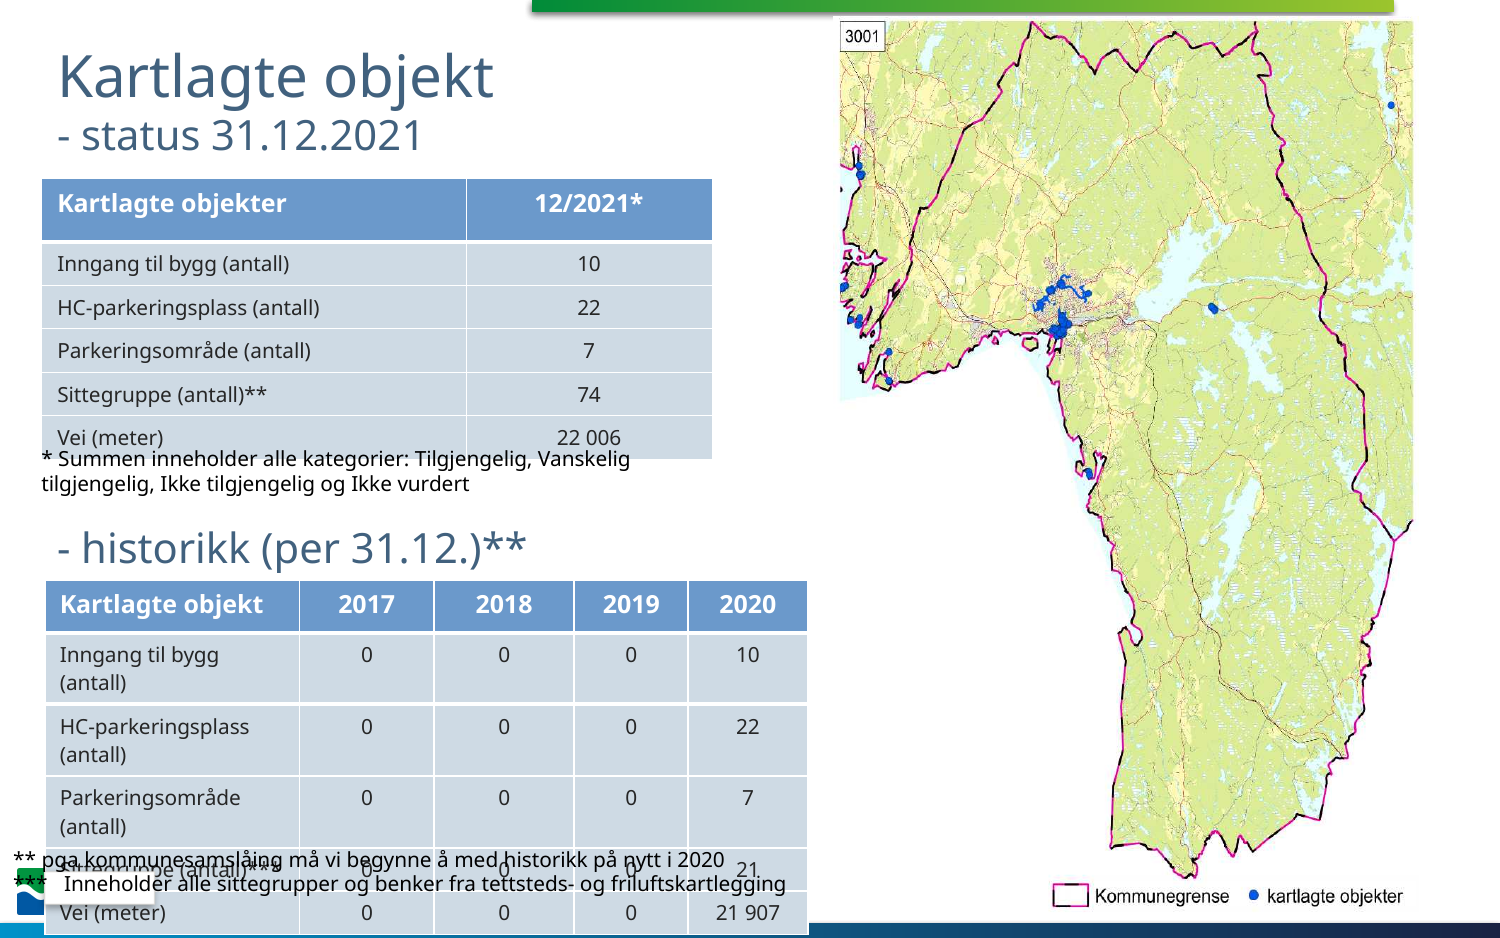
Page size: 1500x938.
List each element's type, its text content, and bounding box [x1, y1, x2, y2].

table_cell 0 [575, 706, 687, 775]
table_cell 0 [575, 777, 687, 838]
table_cell 22 006 [467, 416, 712, 459]
table_cell 0 [300, 706, 433, 775]
picture [833, 16, 1419, 913]
table_cell 21 907 [689, 892, 807, 934]
table_cell Sittegruppe (antall)** [42, 373, 466, 415]
table_header 2019 [575, 581, 687, 631]
table_header 2017 [300, 581, 433, 631]
table_cell 10 [689, 635, 807, 702]
table_cell 21 [802, 849, 807, 890]
table_cell Parkeringsområde (antall) [42, 329, 466, 372]
table_cell 0 [300, 777, 433, 838]
table_cell Parkeringsområde (antall) [46, 777, 299, 838]
table_cell 0 [575, 635, 687, 702]
table_cell 0 [435, 706, 573, 775]
table_cell 0 [435, 635, 573, 702]
table_cell 22 [467, 286, 712, 328]
table_cell 0 [435, 904, 573, 934]
table_cell HC-parkeringsplass (antall) [46, 706, 299, 775]
table_cell 7 [689, 777, 807, 847]
table_cell 7 [467, 329, 712, 372]
table_header 2020 [689, 581, 807, 631]
table_cell 0 [300, 904, 433, 934]
table_cell Inngang til bygg (antall) [46, 635, 299, 702]
text_box Kartlagte objekt - status 31.12.2021 [42, 24, 828, 167]
table_header Kartlagte objekt [46, 581, 299, 631]
table_cell Vei (meter) [46, 904, 299, 934]
table_header 2018 [435, 581, 573, 631]
table_header 12/2021* [467, 179, 712, 240]
text_box - historikk (per 31.12.)** [42, 496, 828, 580]
text_box ** pga kommunesamslåing må vi begynne å med historikk på nytt i 2020 *** Inneholder alle sittegrupper og benker fra tettsteds- og friluftskartlegging [0, 838, 802, 904]
table_header Kartlagte objekter [42, 179, 466, 240]
table_cell 0 [575, 904, 687, 934]
table_cell 74 [467, 373, 712, 415]
table_cell Inngang til bygg (antall) [42, 244, 466, 285]
table_cell HC-parkeringsplass (antall) [42, 286, 466, 328]
table_cell 22 [689, 706, 807, 775]
table_cell 10 [467, 244, 712, 285]
text_box * Summen inneholder alle kategorier: Tilgjengelig, Vanskelig tilgjengelig, Ikke tilgjengelig og Ikke vurdert [26, 438, 711, 504]
table_cell Vei (meter) [42, 416, 466, 438]
table_cell 0 [435, 777, 573, 838]
table_cell 0 [300, 635, 433, 702]
